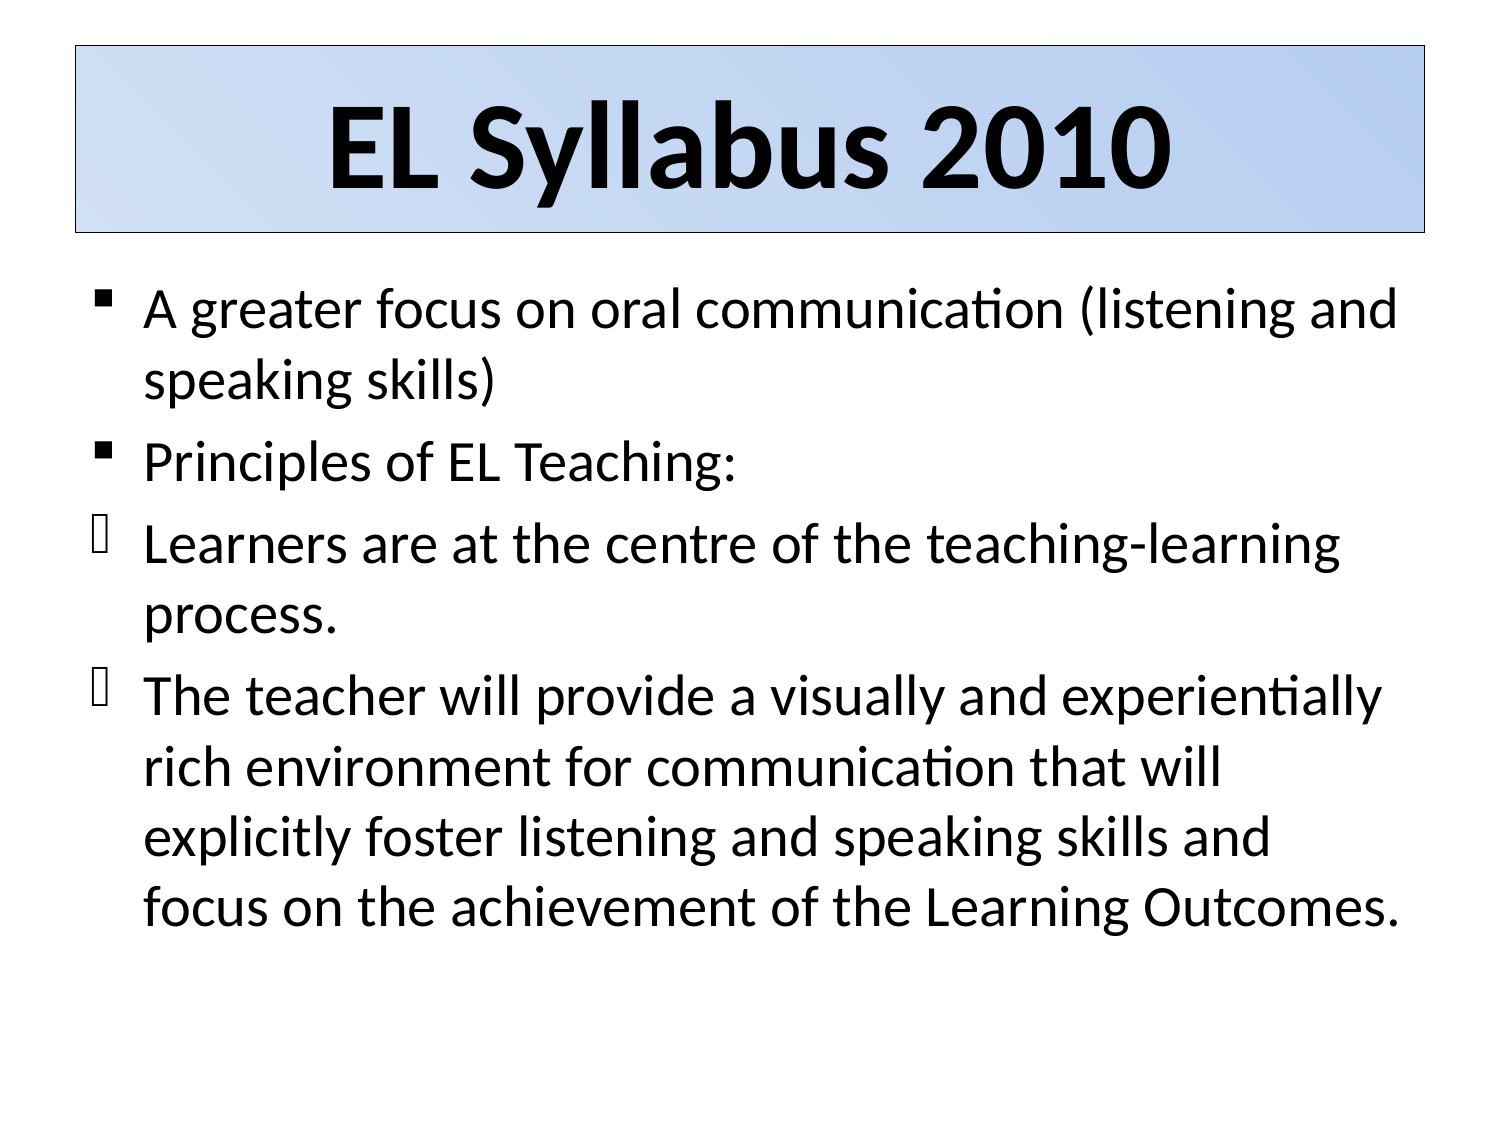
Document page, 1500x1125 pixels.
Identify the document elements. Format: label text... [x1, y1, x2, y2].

title EL Syllabus 2010 [75, 45, 1425, 233]
list A greater focus on oral communication (listening and speaking skills) Principles of EL Teaching: Learners are at the centre of the teaching-learning process. The teacher will provide a visually and experientially rich environment for communication that will explicitly foster listening and speaking skills and focus on the achievement of the Learning Outcomes. [75, 262, 1425, 1005]
